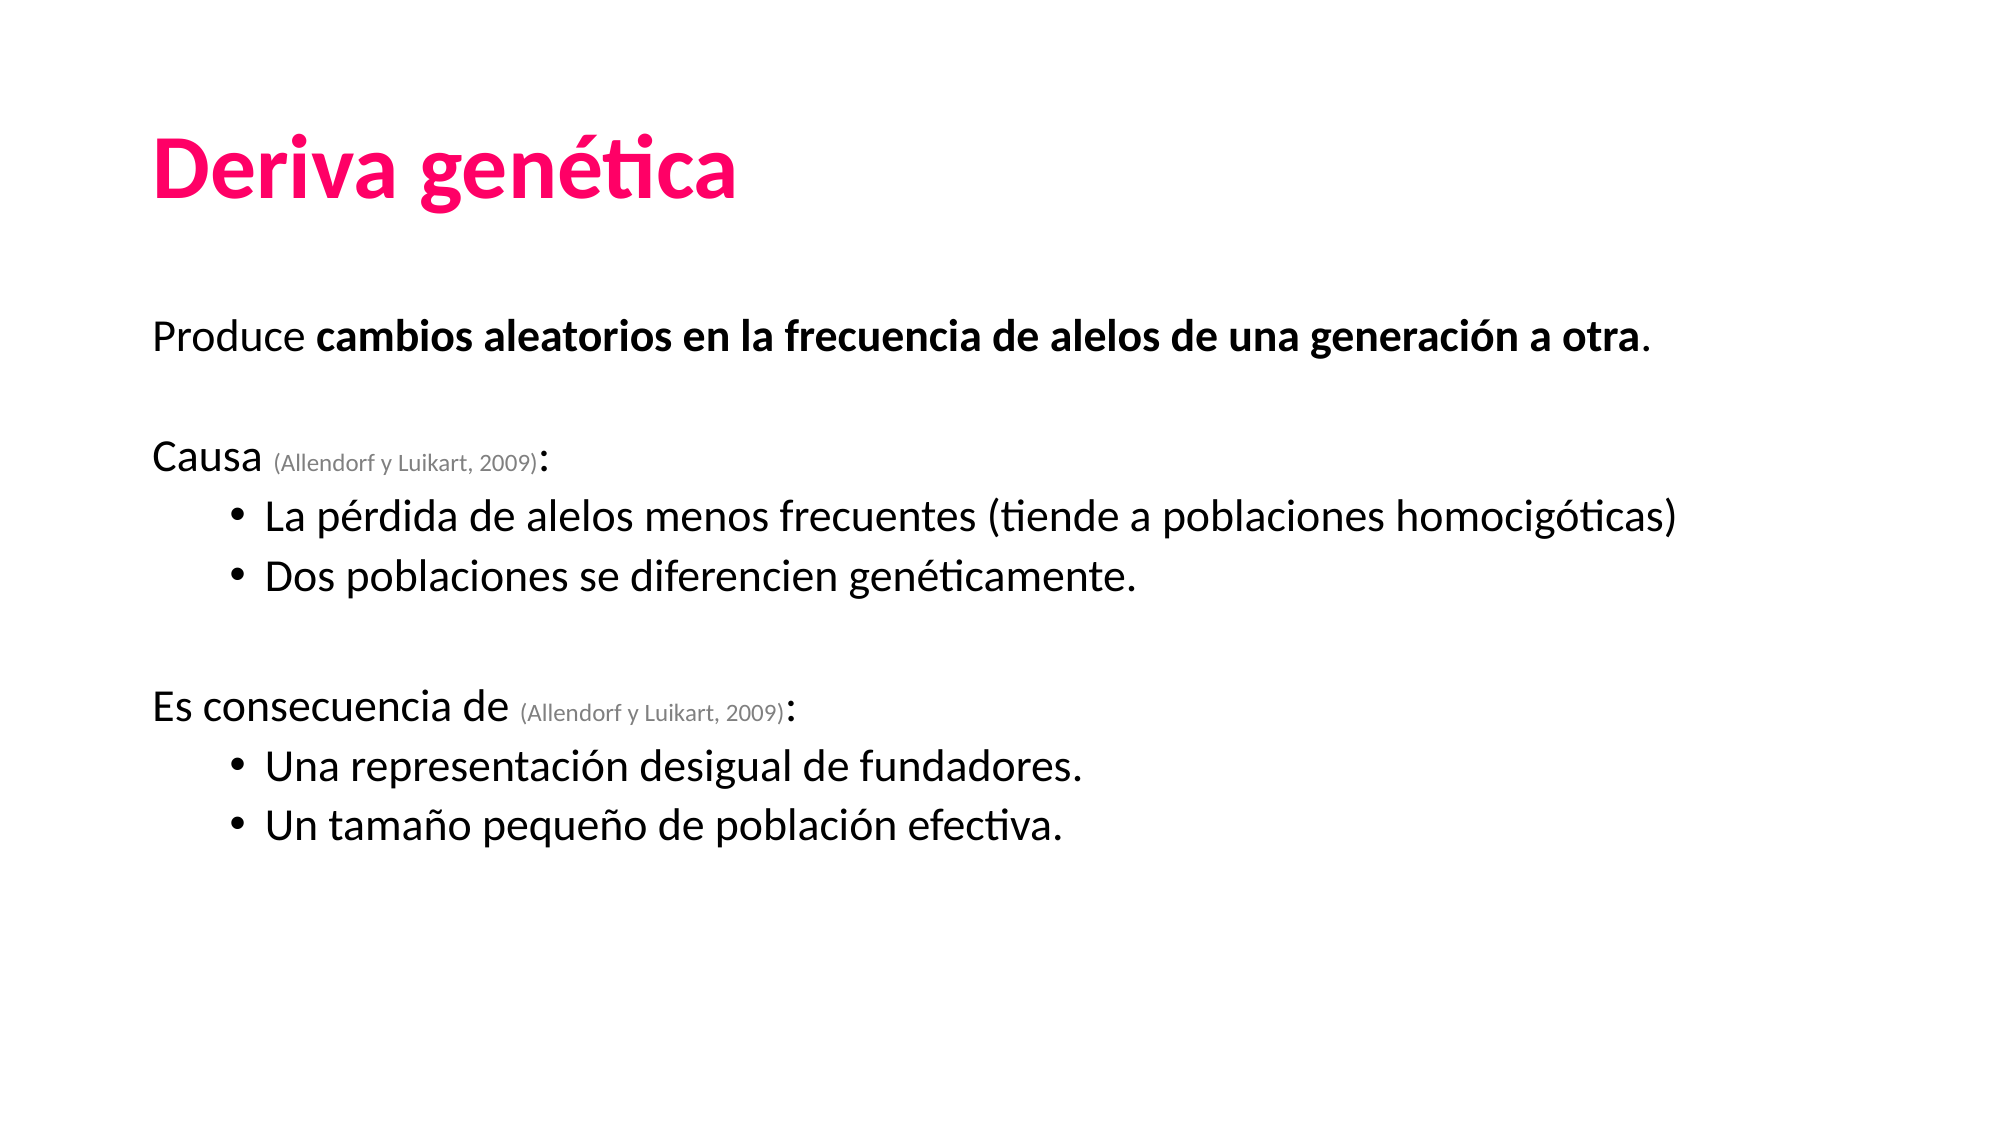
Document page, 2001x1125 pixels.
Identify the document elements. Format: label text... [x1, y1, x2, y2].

title Deriva genética [137, 59, 1863, 278]
list Produce cambios aleatorios en la frecuencia de alelos de una generación a otra. Causa (Allendorf y Luikart, 2009): La pérdida de alelos menos frecuentes (tiende a poblaciones homocigóticas) Dos poblaciones se diferencien genéticamente. Es consecuencia de (Allendorf y Luikart, 2009): Una representación desigual de fundadores. Un tamaño pequeño de población efectiva. [137, 304, 1863, 1019]
